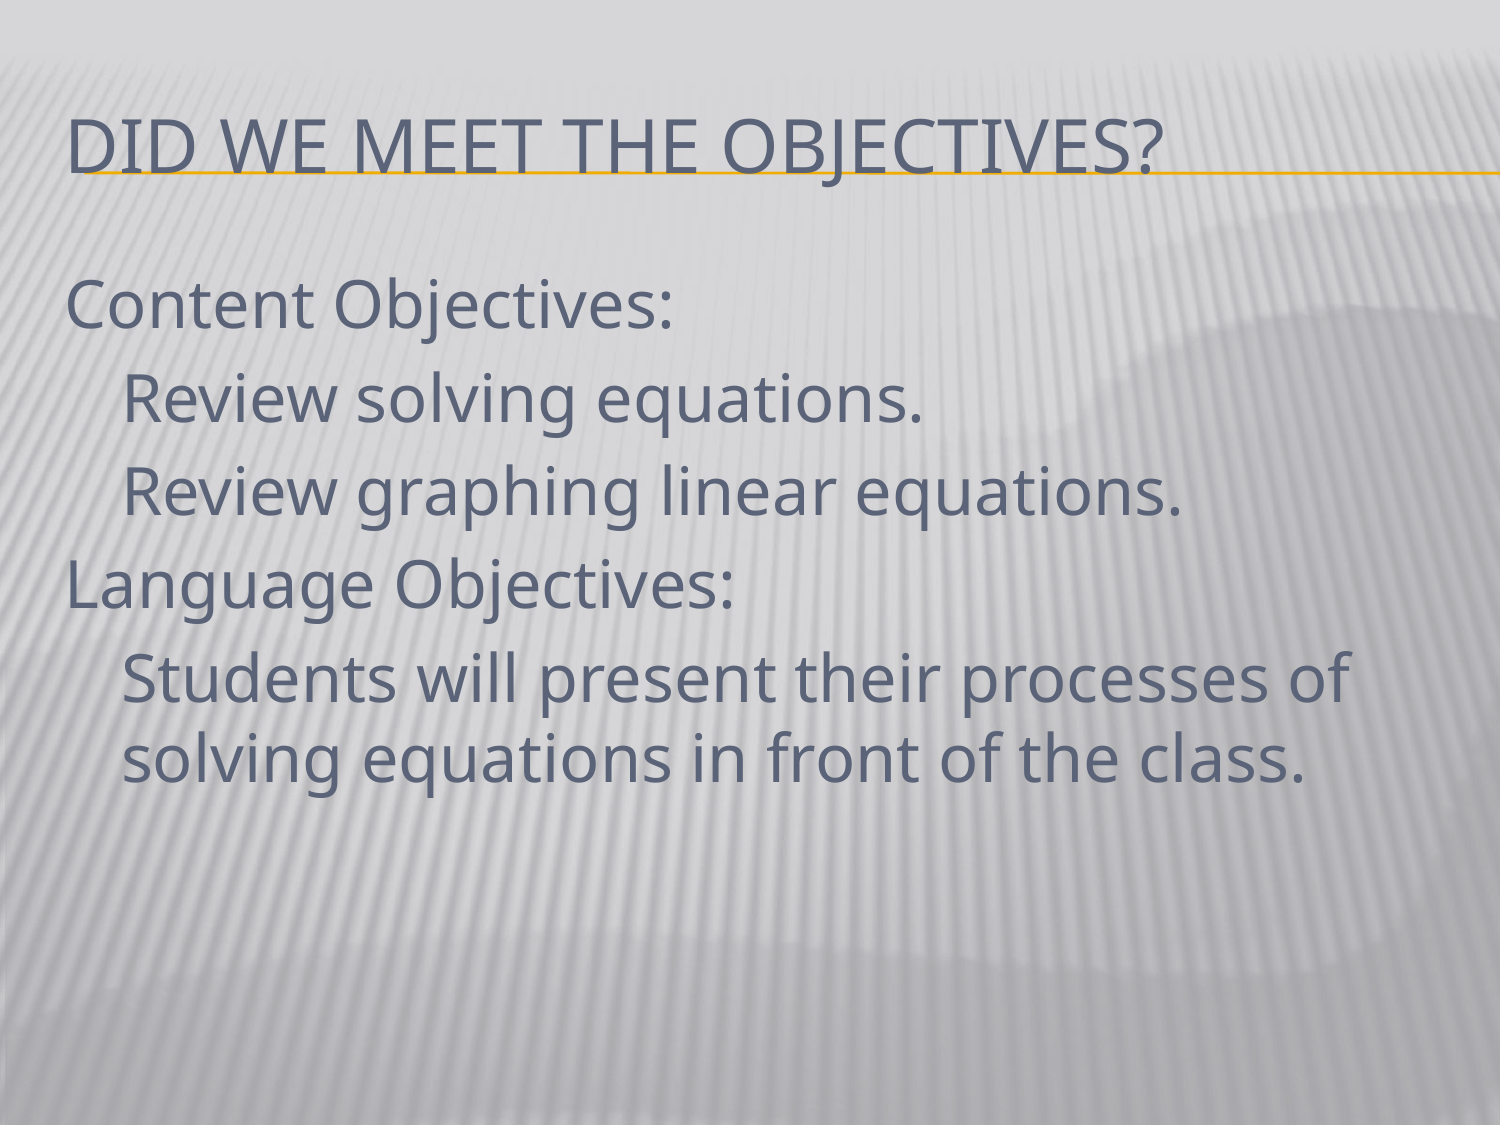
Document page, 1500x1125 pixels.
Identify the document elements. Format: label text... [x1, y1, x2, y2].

title Did we meet the objectives? [50, 75, 1475, 213]
list Content Objectives: Review solving equations. Review graphing linear equations. Language Objectives: Students will present their processes of solving equations in front of the class. [50, 254, 1475, 998]
